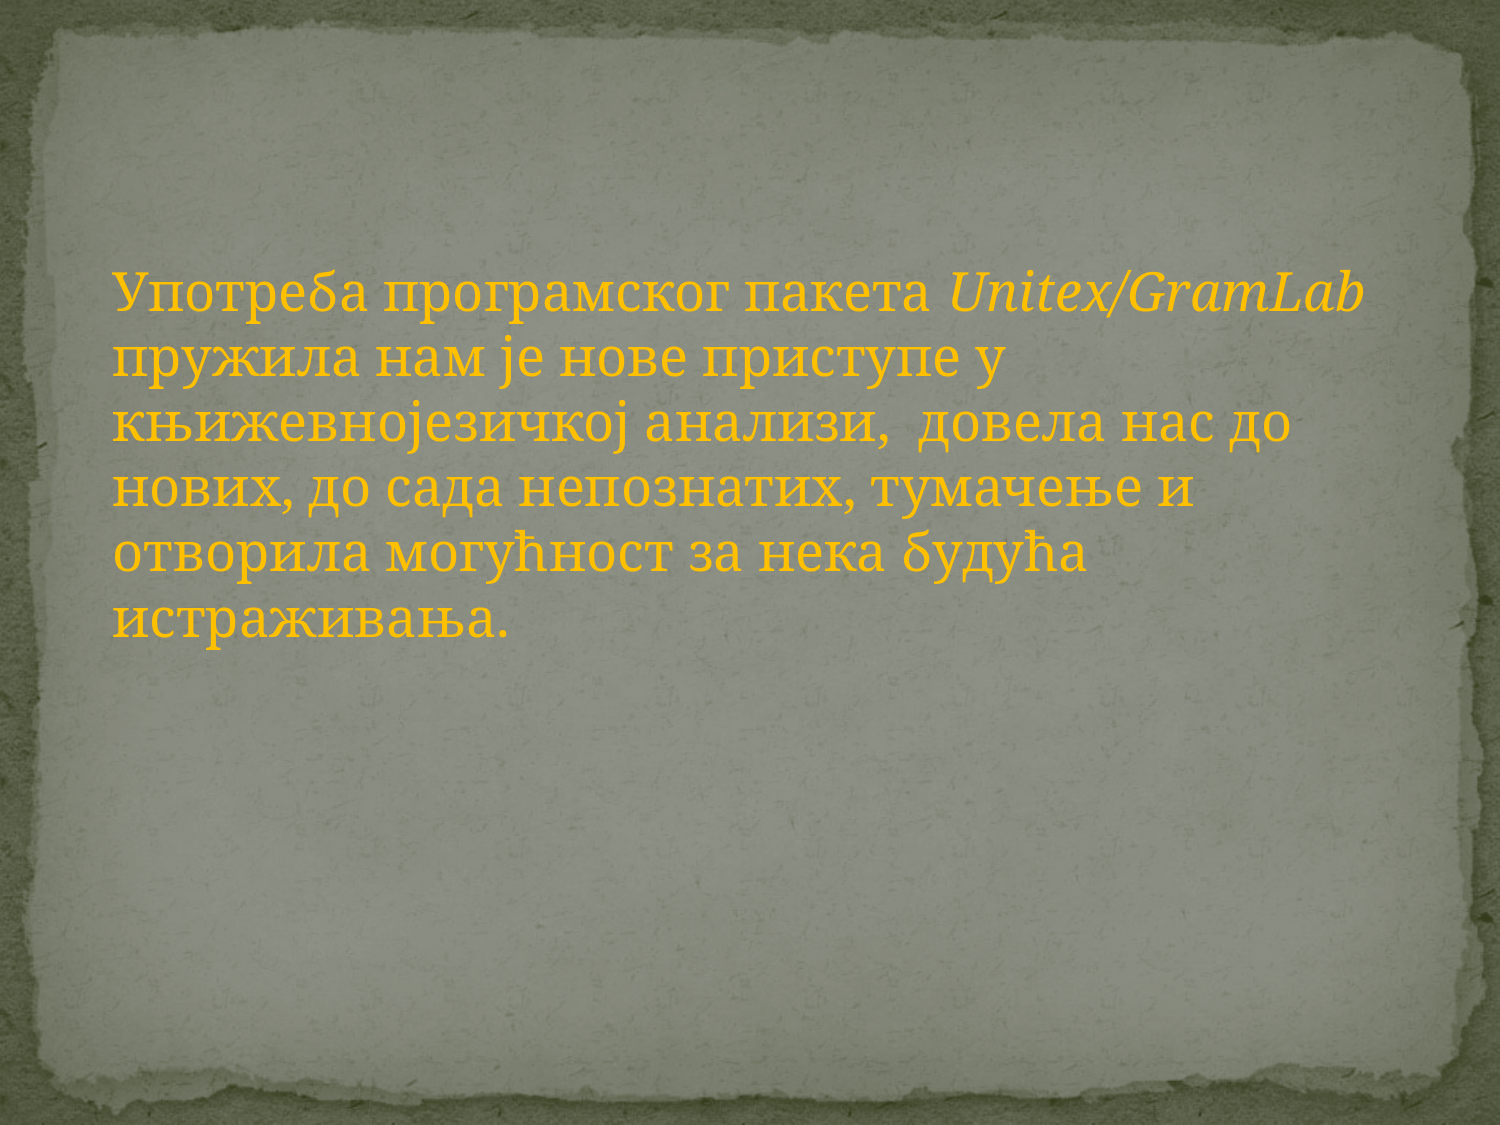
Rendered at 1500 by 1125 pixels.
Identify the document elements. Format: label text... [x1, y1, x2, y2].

list Употреба програмског пакета Unitex/GramLab пружила нам је нове приступе у књижевнојезичкој анализи, довела нас до нових, до сада непознатих, тумачење и отворила могућност за нека будућа истраживања. [75, 249, 1425, 1000]
